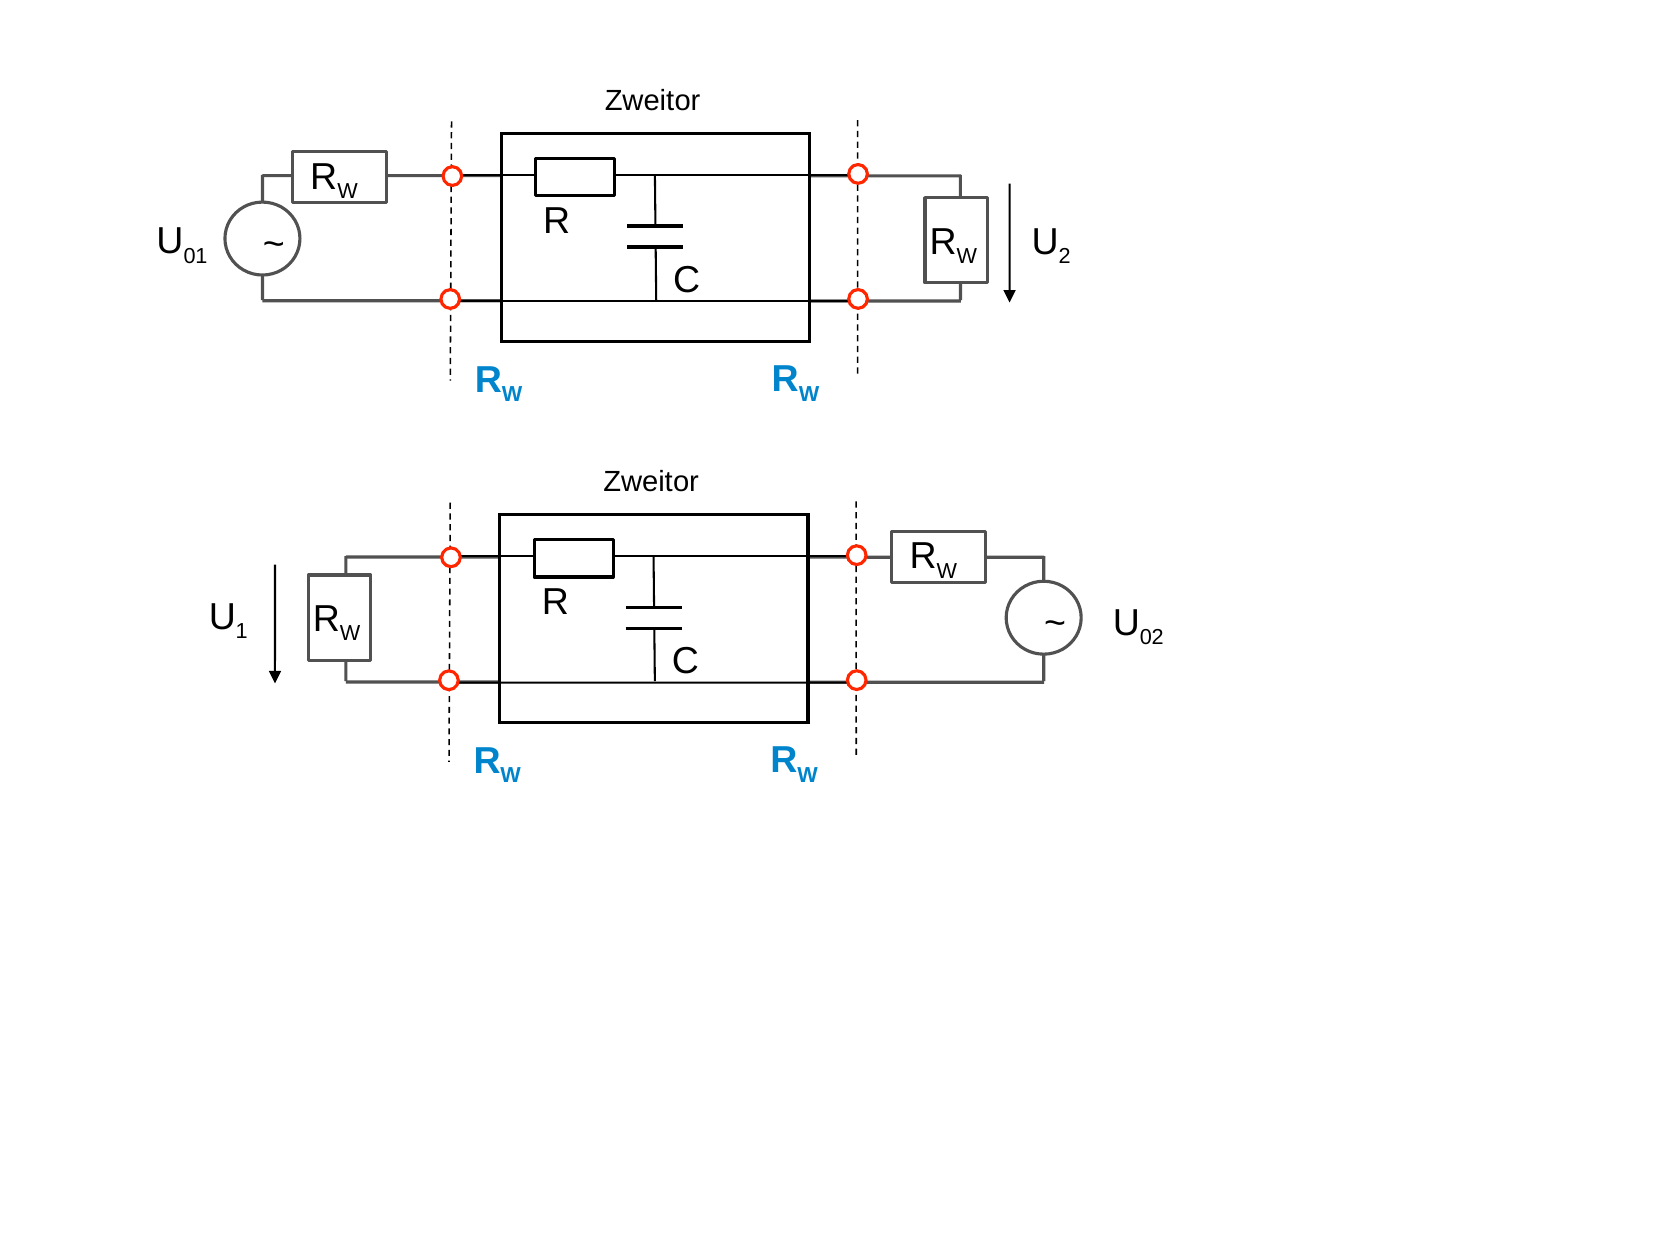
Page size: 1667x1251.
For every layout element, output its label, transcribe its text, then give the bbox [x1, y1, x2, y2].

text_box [291, 143, 393, 215]
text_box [297, 574, 394, 661]
text_box U1 [193, 583, 280, 655]
text_box [268, 655, 282, 684]
text_box [227, 202, 286, 276]
text_box ~ [247, 210, 296, 272]
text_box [440, 74, 868, 414]
text_box ~ [1029, 589, 1077, 651]
text_box [296, 222, 300, 255]
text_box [914, 197, 1011, 284]
text_box U01 [141, 207, 227, 279]
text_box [439, 455, 867, 795]
text_box [1077, 601, 1082, 635]
text_box U2 [1018, 208, 1102, 280]
text_box [1006, 581, 1067, 655]
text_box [891, 522, 992, 594]
text_box U02 [1097, 589, 1184, 661]
text_box [1003, 290, 1016, 303]
